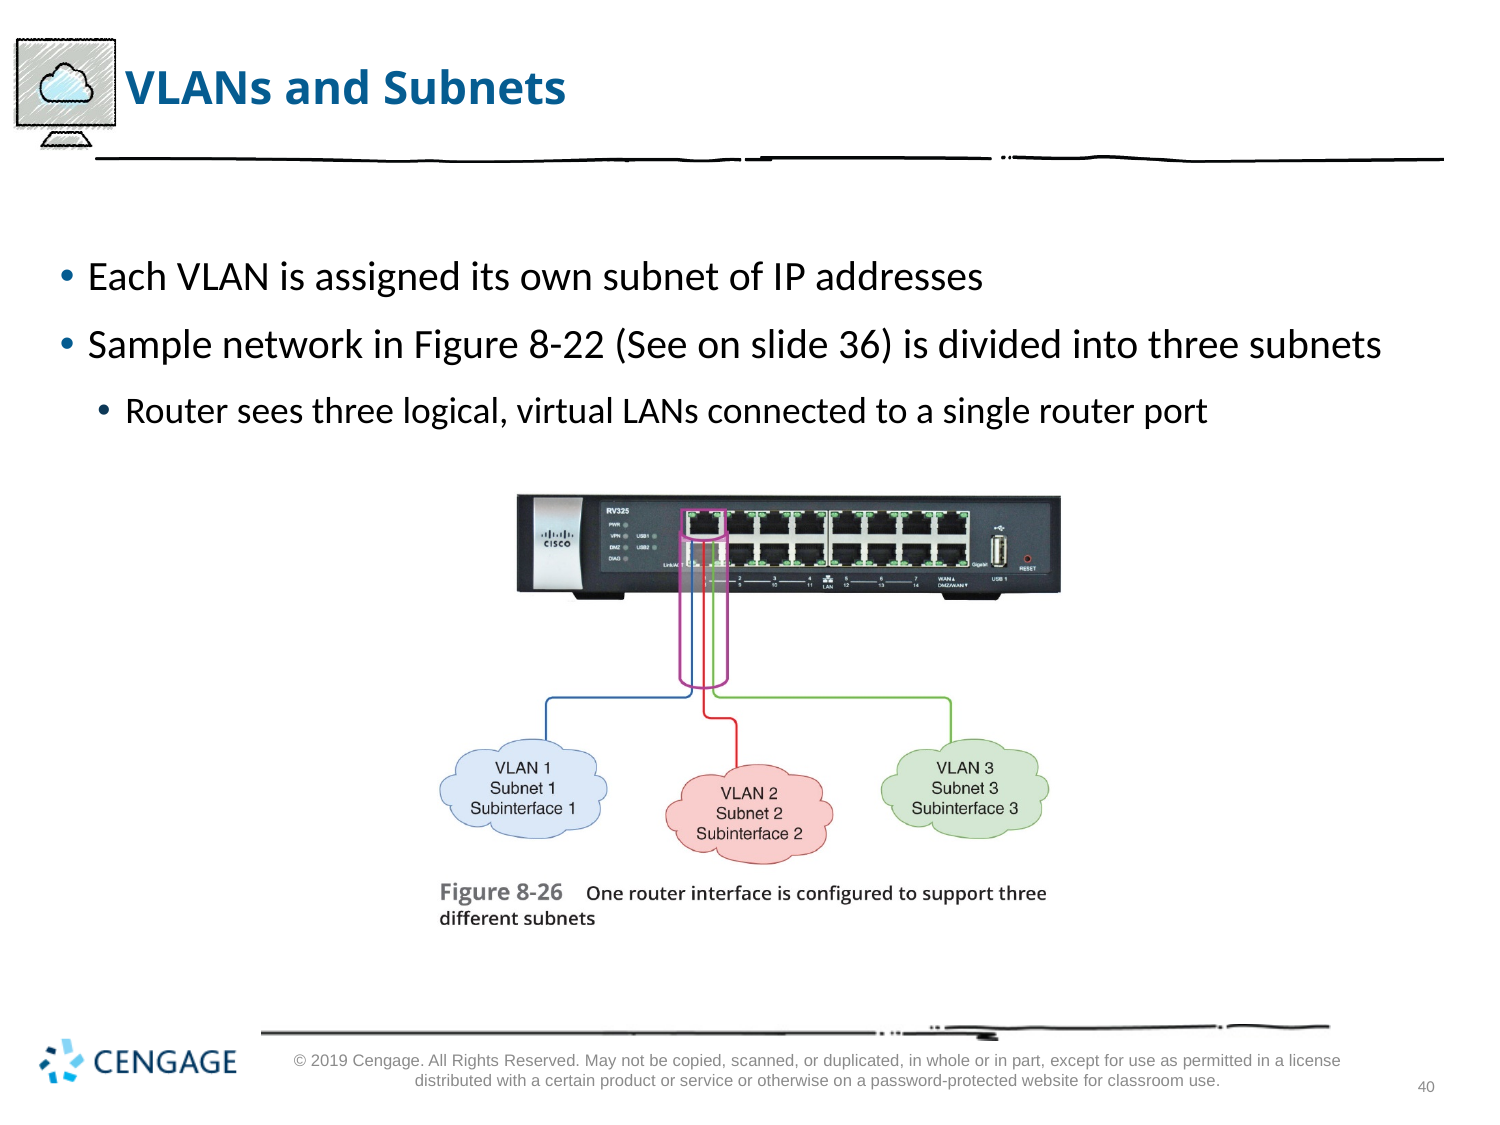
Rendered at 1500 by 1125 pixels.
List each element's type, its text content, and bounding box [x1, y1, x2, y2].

picture [95, 155, 1444, 163]
picture [13, 36, 117, 151]
picture [437, 491, 1063, 927]
picture [261, 1024, 1331, 1041]
picture [19, 1025, 249, 1096]
footer © 2019 Cengage. All Rights Reserved. May not be copied, scanned, or duplicated, in whole or in part, except for use as permitted in a license distributed with a certain product or service or otherwise on a password-protected website for classroom use. [262, 1050, 1375, 1091]
list Each V LAN is assigned its own subnet of I P addresses Sample network in Figure 8-22 (See on slide 36) is divided into three subnets Router sees three logical, virtual LANs connected to a single router port [59, 252, 1441, 434]
title V LANs and Subnets [125, 66, 1442, 116]
